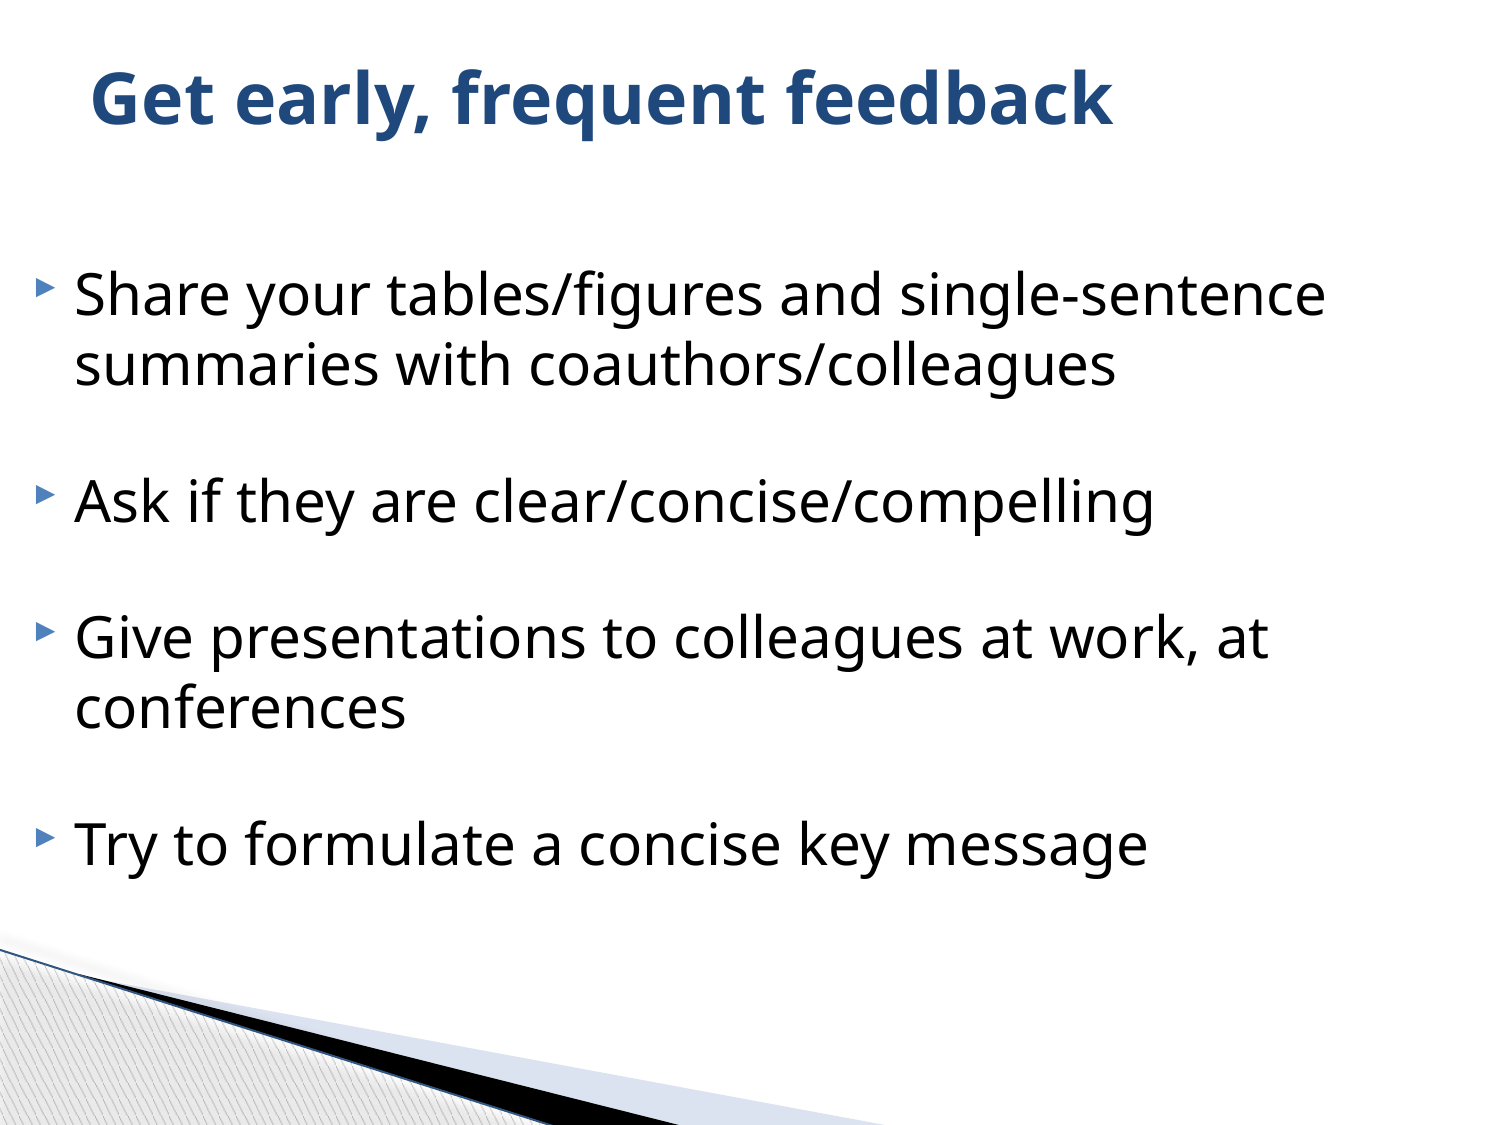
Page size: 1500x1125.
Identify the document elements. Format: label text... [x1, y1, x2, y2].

title Get early, frequent feedback [75, 45, 1425, 233]
list Share your tables/figures and single-sentence summaries with coauthors/colleagues Ask if they are clear/concise/compelling Give presentations to colleagues at work, at conferences Try to formulate a concise key message [0, 249, 1500, 993]
